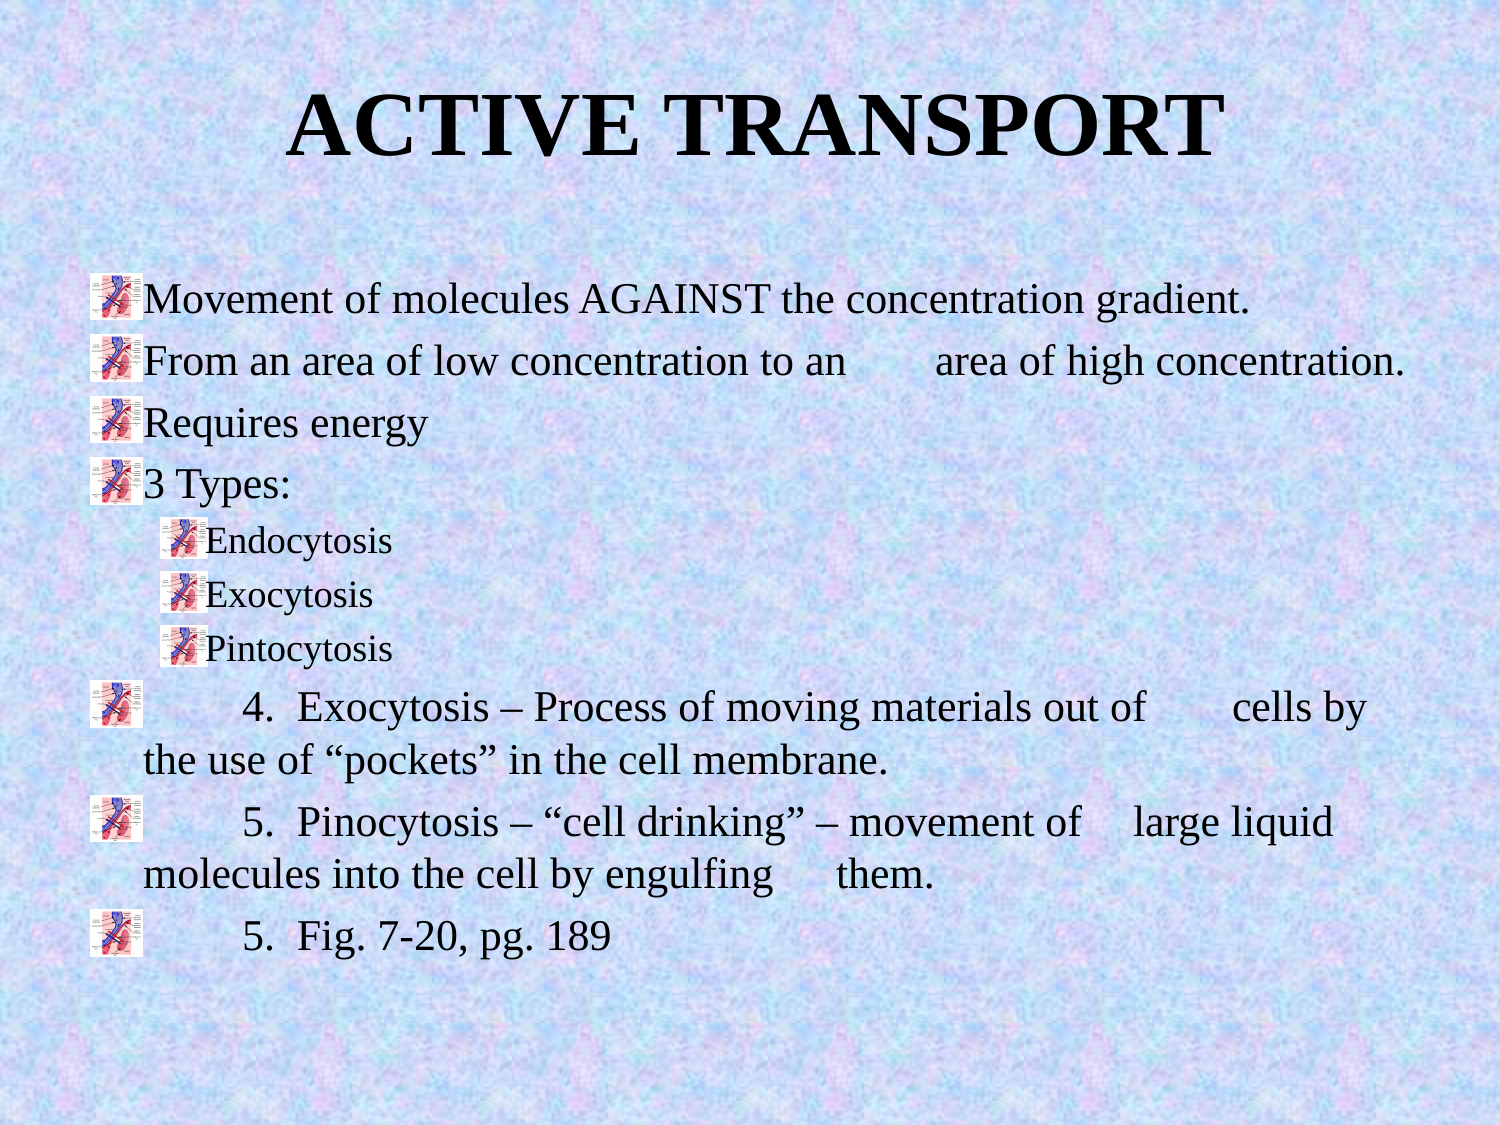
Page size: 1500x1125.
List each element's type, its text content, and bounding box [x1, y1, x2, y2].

title ACTIVE TRANSPORT [212, 37, 1300, 200]
picture [0, 0, 1500, 1125]
list Movement of molecules AGAINST the concentration gradient. From an area of low concentration to an area of high concentration. Requires energy 3 Types: Endocytosis Exocytosis Pintocytosis 4. Exocytosis – Process of moving materials out of cells by the use of “pockets” in the cell membrane. 5. Pinocytosis – “cell drinking” – movement of large liquid molecules into the cell by engulfing them. 5. Fig. 7-20, pg. 189 [75, 262, 1425, 1005]
